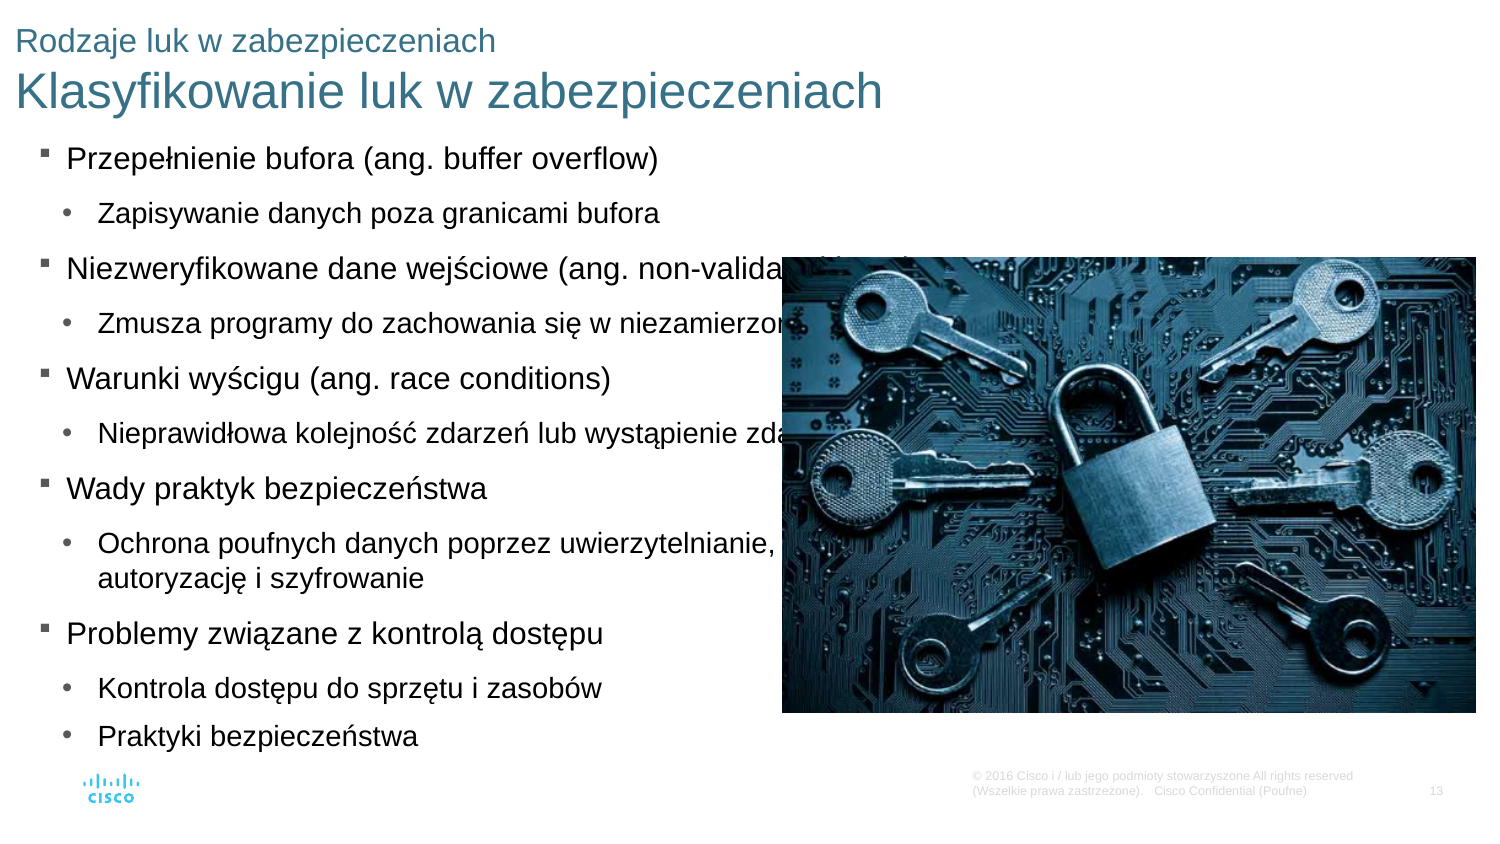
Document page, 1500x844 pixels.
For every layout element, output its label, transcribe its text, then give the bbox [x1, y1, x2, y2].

list Przepełnienie bufora (ang. buffer overflow) Zapisywanie danych poza granicami bufora Niezweryfikowane dane wejściowe (ang. non-validated input) Zmusza programy do zachowania się w niezamierzony sposób Warunki wyścigu (ang. race conditions) Nieprawidłowa kolejność zdarzeń lub wystąpienie zdarzeń w niewłaściwym czasie Wady praktyk bezpieczeństwa Ochrona poufnych danych poprzez uwierzytelnianie, autoryzację i szyfrowanie Problemy związane z kontrolą dostępu Kontrola dostępu do sprzętu i zasobów Praktyki bezpieczeństwa [23, 131, 1476, 813]
title Rodzaje luk w zabezpieczeniach Klasyfikowanie luk w zabezpieczeniach [0, 6, 1500, 131]
picture [782, 257, 1477, 713]
